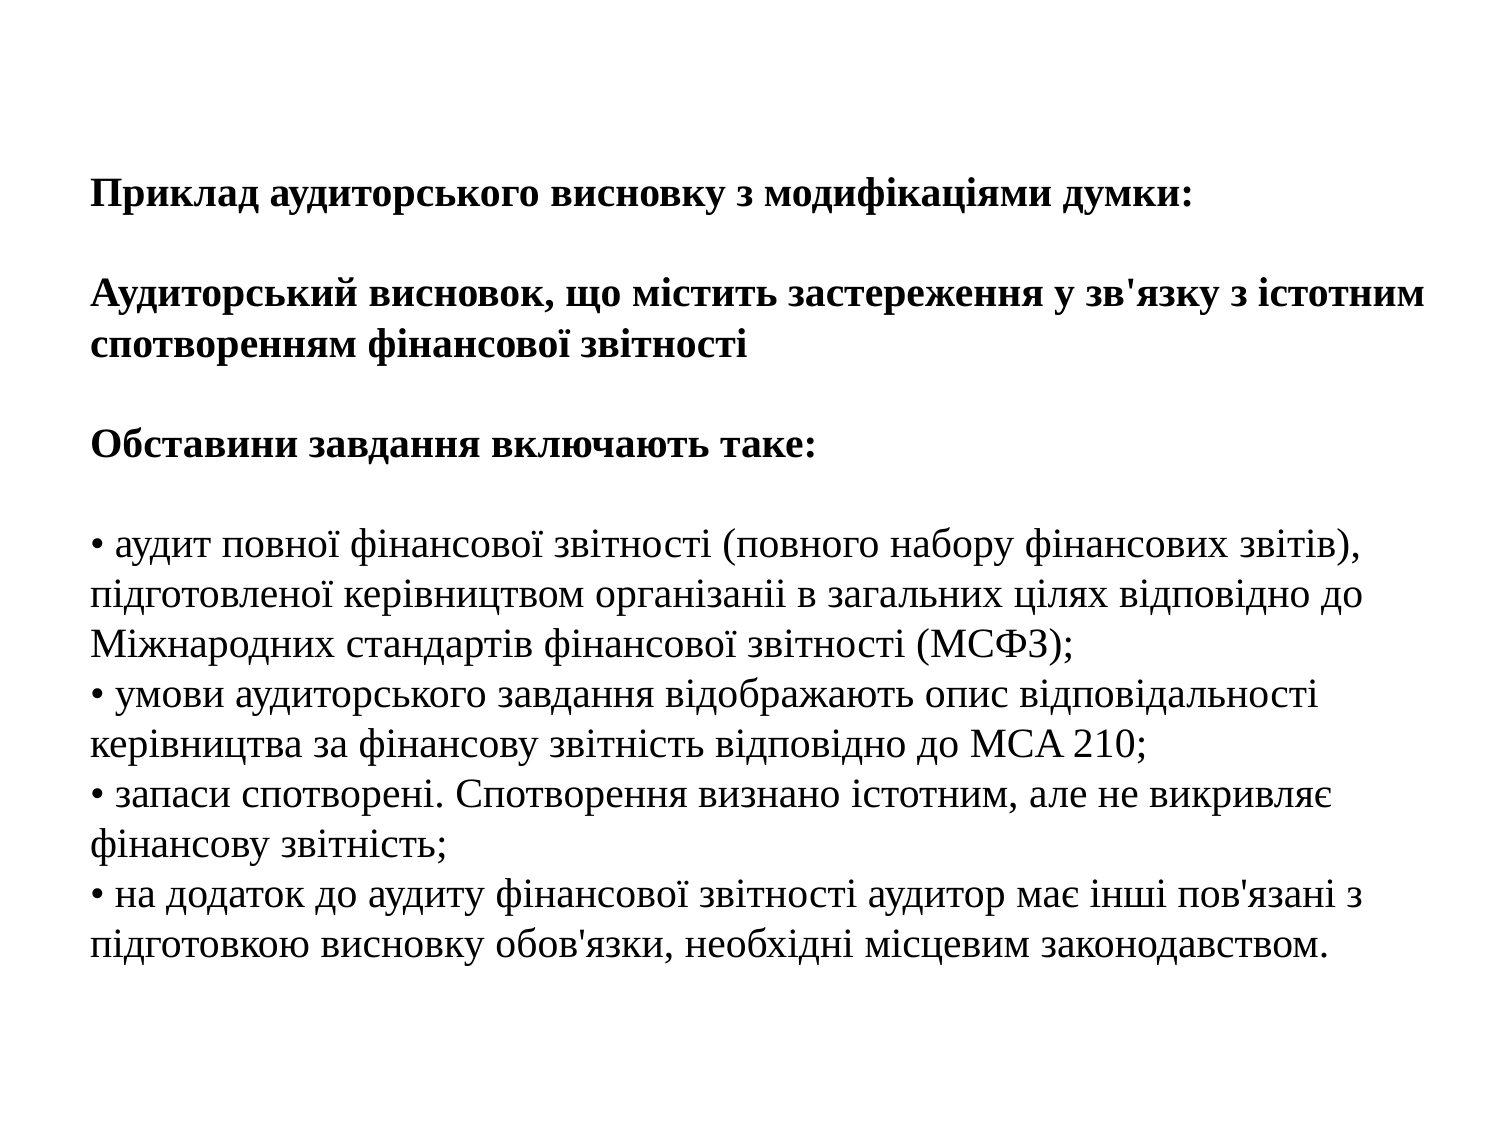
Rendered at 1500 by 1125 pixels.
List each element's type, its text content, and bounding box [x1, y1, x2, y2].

title Приклад аудиторського висновку з модифікаціями думки: Аудиторський висновок, що містить застереження у зв'язку з істотним спотворенням фінансової звітності Обставини завдання включають таке: • аудит повної фінансової звітності (повного набору фінансових звітів), підготовленої керівництвом організаніі в загальних цілях відповідно до Міжнародних стандартів фінансової звітності (МСФЗ); • умови аудиторського завдання відображають опис відповідальності керівництва за фінансову звітність відповідно до MCA 210; • запаси спотворені. Спотворення визнано істотним, але не викривляє фінансову звітність; • на додаток до аудиту фінансової звітності аудитор має інші пов'язані з підготовкою висновку обов'язки, необхідні місцевим законодавством. [90, 139, 1440, 1043]
